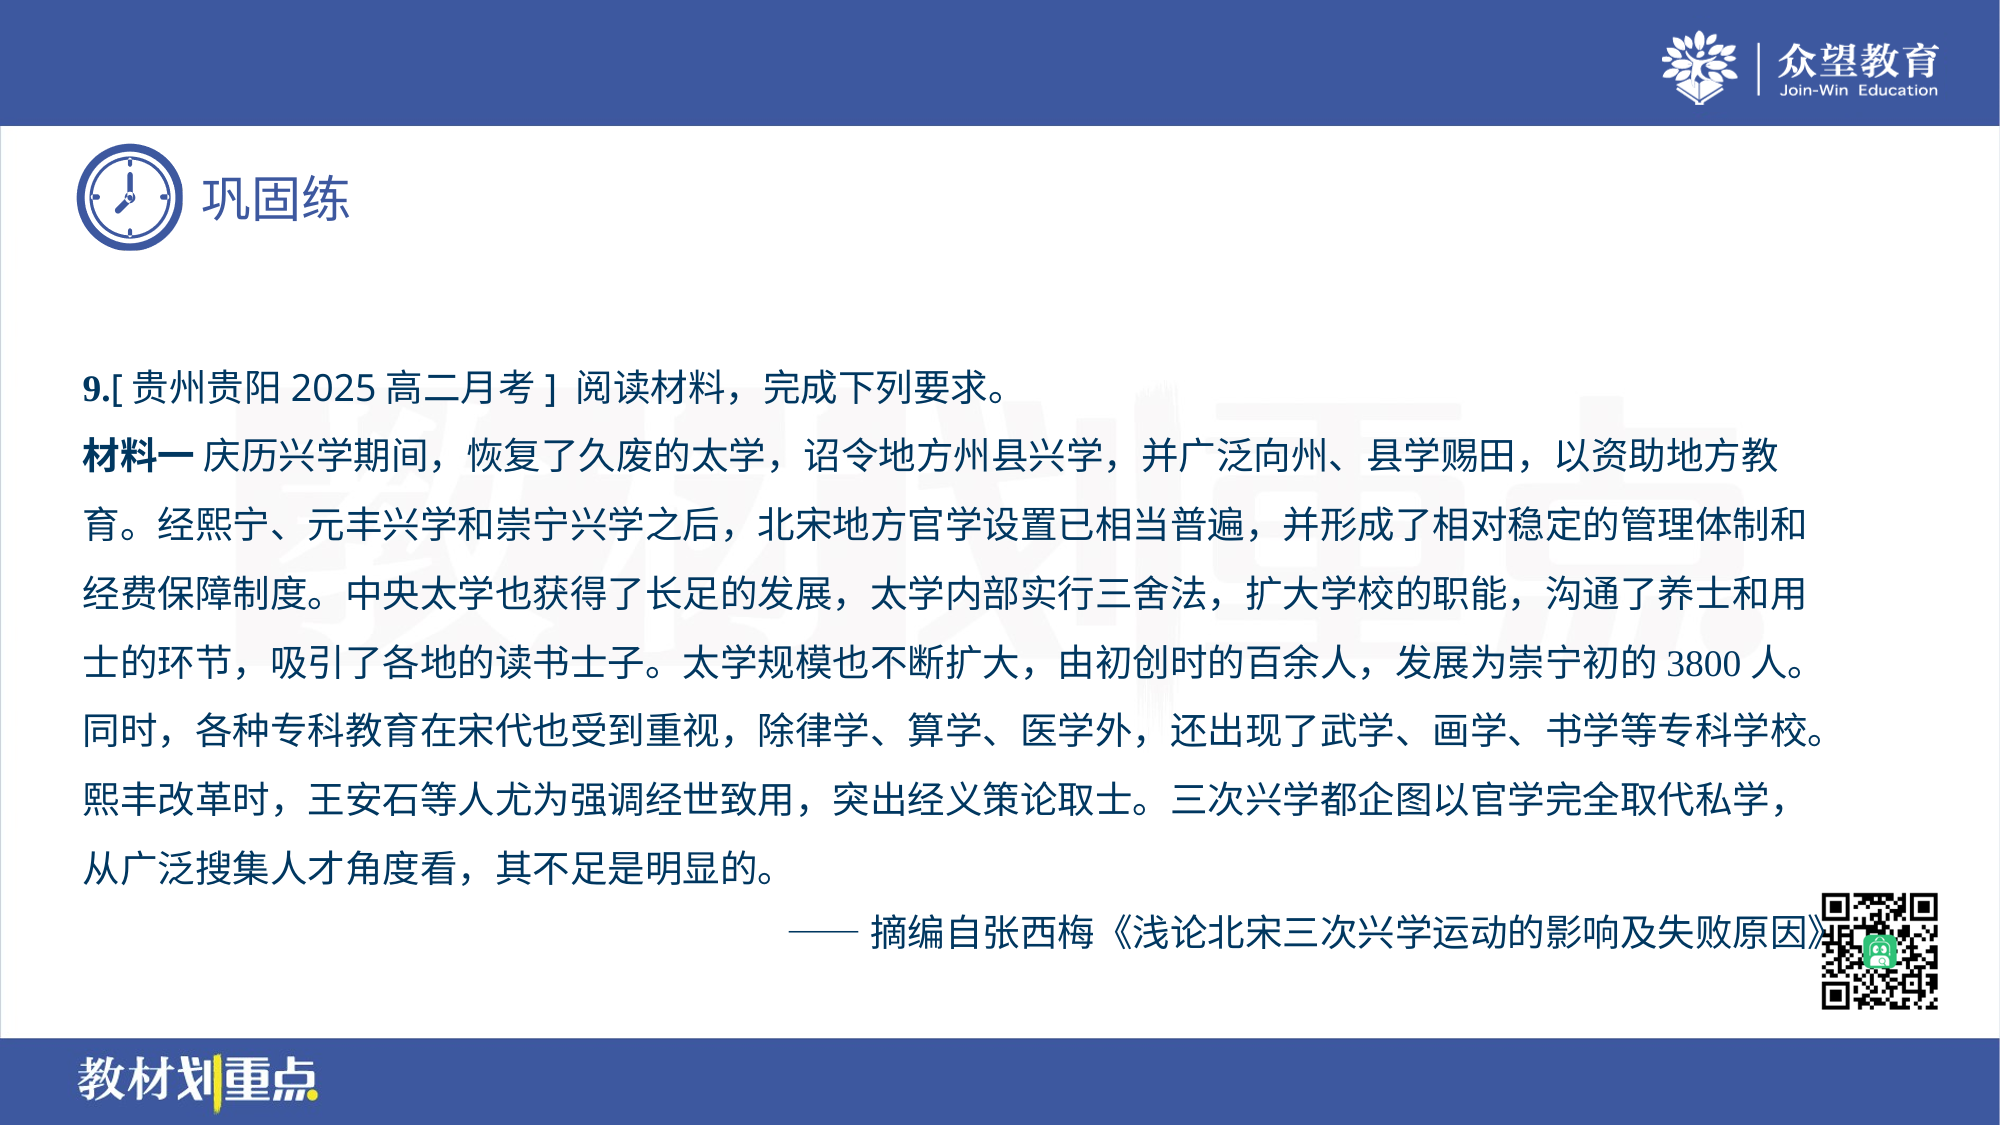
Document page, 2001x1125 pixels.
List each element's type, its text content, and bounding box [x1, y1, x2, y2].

text_box 9.[贵州贵阳2025高二月考] 阅读材料，完成下列要求。 材料一 庆历兴学期间，恢复了久废的太学，诏令地方州县兴学，并广泛向州、县学赐田，以资助地方教 育。经熙宁、元丰兴学和崇宁兴学之后，北宋地方官学设置已相当普遍，并形成了相对稳定的管理体制和 经费保障制度。中央太学也获得了长足的发展，太学内部实行三舍法，扩大学校的职能，沟通了养士和用 士的环节，吸引了各地的读书士子。太学规模也不断扩大，由初创时的百余人，发展为崇宁初的3800人。 同时，各种专科教育在宋代也受到重视，除律学、算学、医学外，还出现了武学、画学、书学等专科学校。 熙丰改革时，王安石等人尤为强调经世致用，突出经义策论取士。三次兴学都企图以官学完全取代私学， 从广泛搜集人才角度看，其不足是明显的。 ——摘编自张西梅《浅论北宋三次兴学运动的影响及失败原因》 [82, 339, 1817, 948]
picture [0, 0, 2000, 1125]
